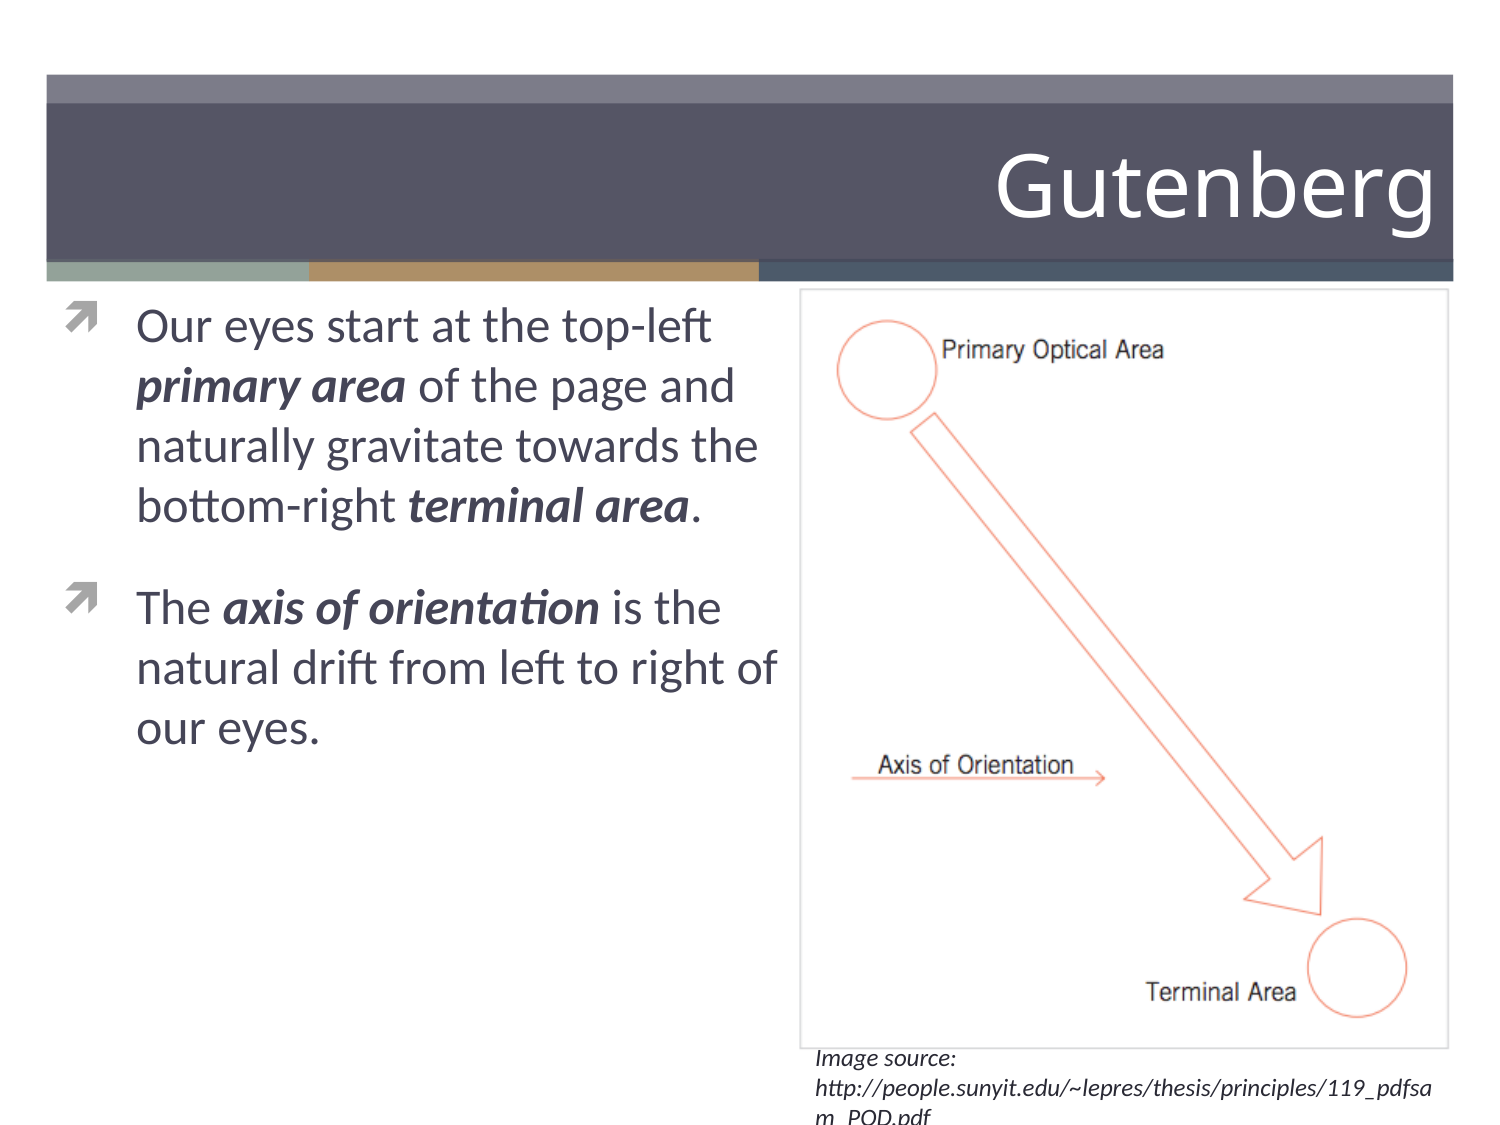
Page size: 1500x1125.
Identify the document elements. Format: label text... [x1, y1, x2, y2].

list Our eyes start at the top-left primary area of the page and naturally gravitate towards the bottom-right terminal area. The axis of orientation is the natural drift from left to right of our eyes. [46, 284, 784, 1054]
picture [795, 284, 1454, 1055]
text_box Image source: http://people.sunyit.edu/~lepres/thesis/principles/119_pdfsam_POD.pdf [800, 1070, 1453, 1125]
title Gutenberg [46, 103, 1454, 263]
